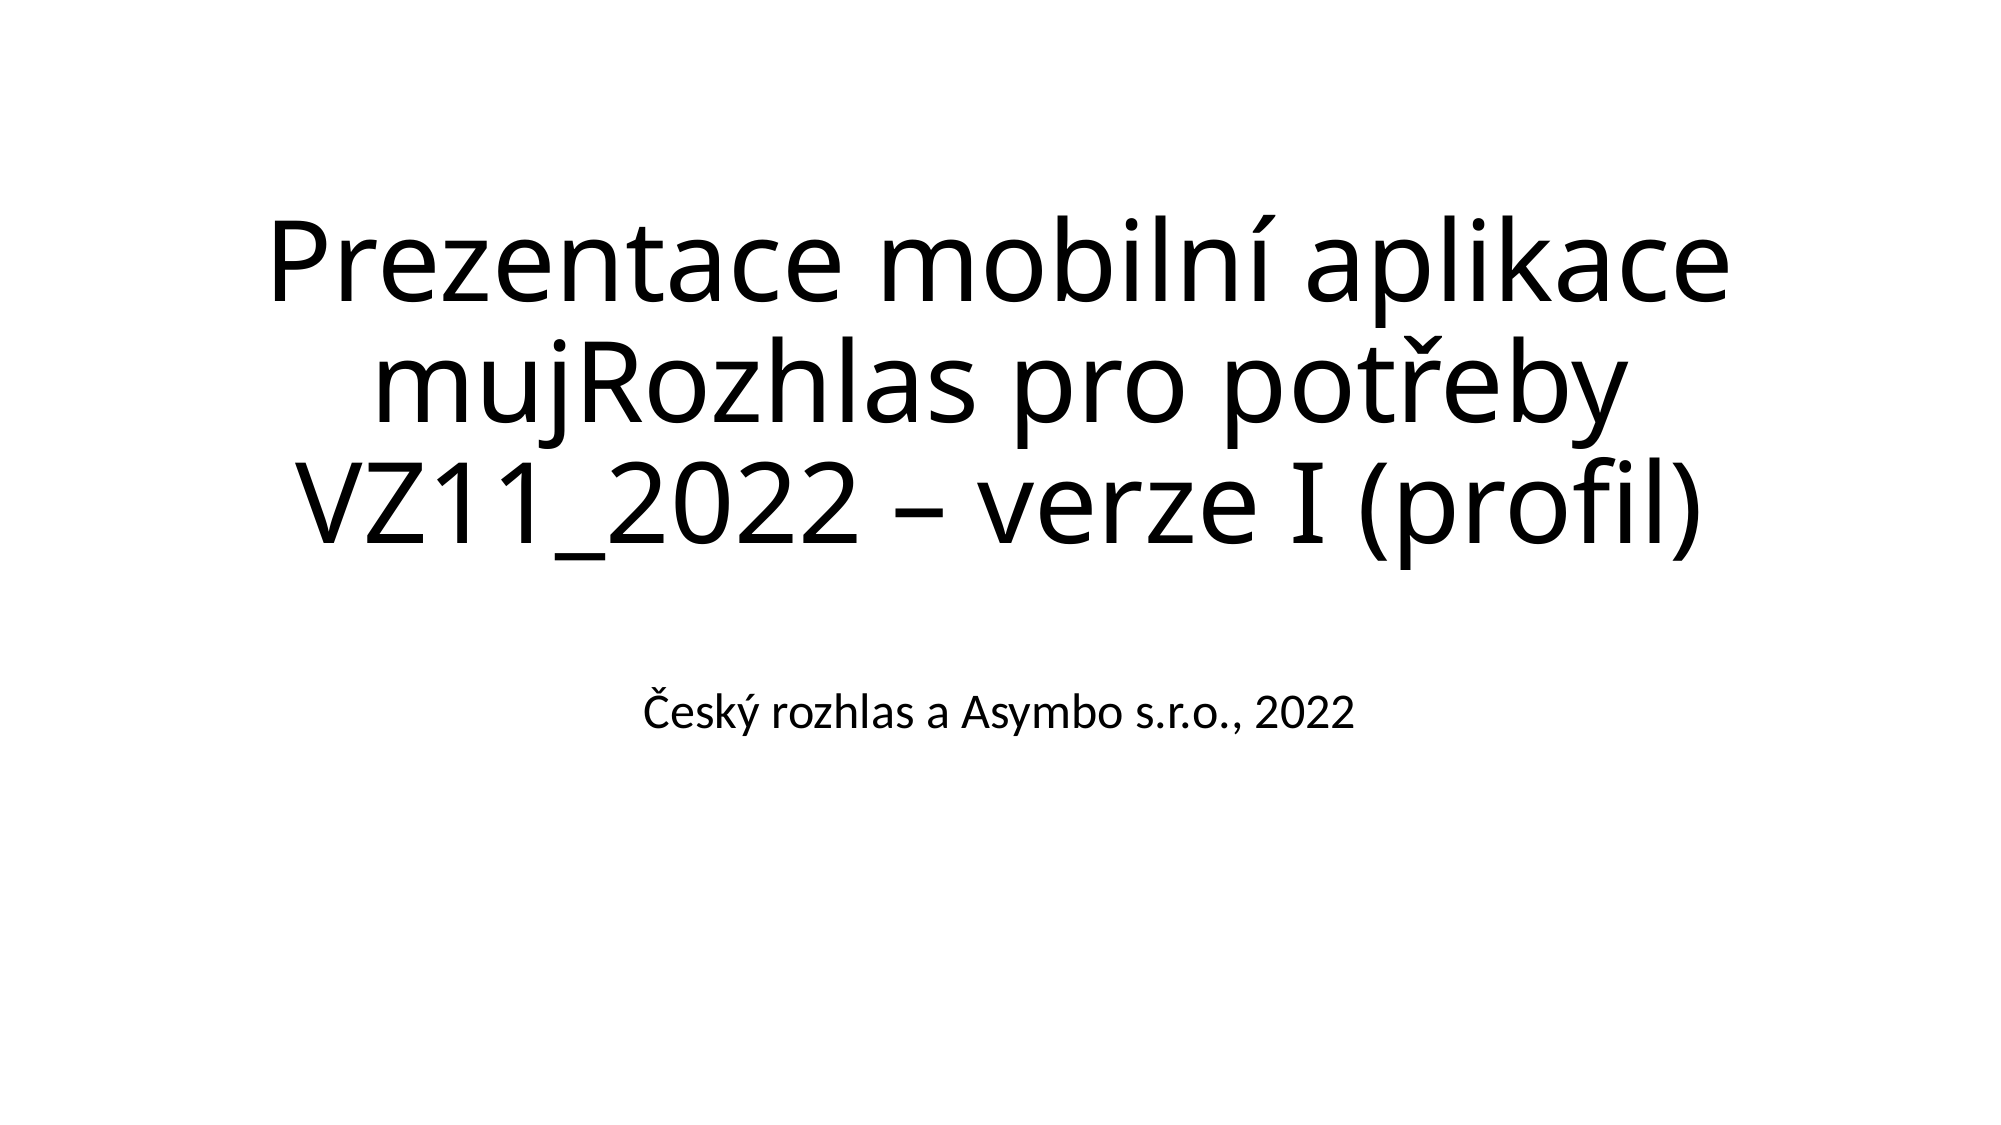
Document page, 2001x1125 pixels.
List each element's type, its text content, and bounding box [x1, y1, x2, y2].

title Prezentace mobilní aplikace mujRozhlas pro potřeby VZ11_2022 – verze I (profil) [249, 184, 1750, 576]
subtitle Český rozhlas a Asymbo s.r.o., 2022 [249, 677, 1750, 863]
